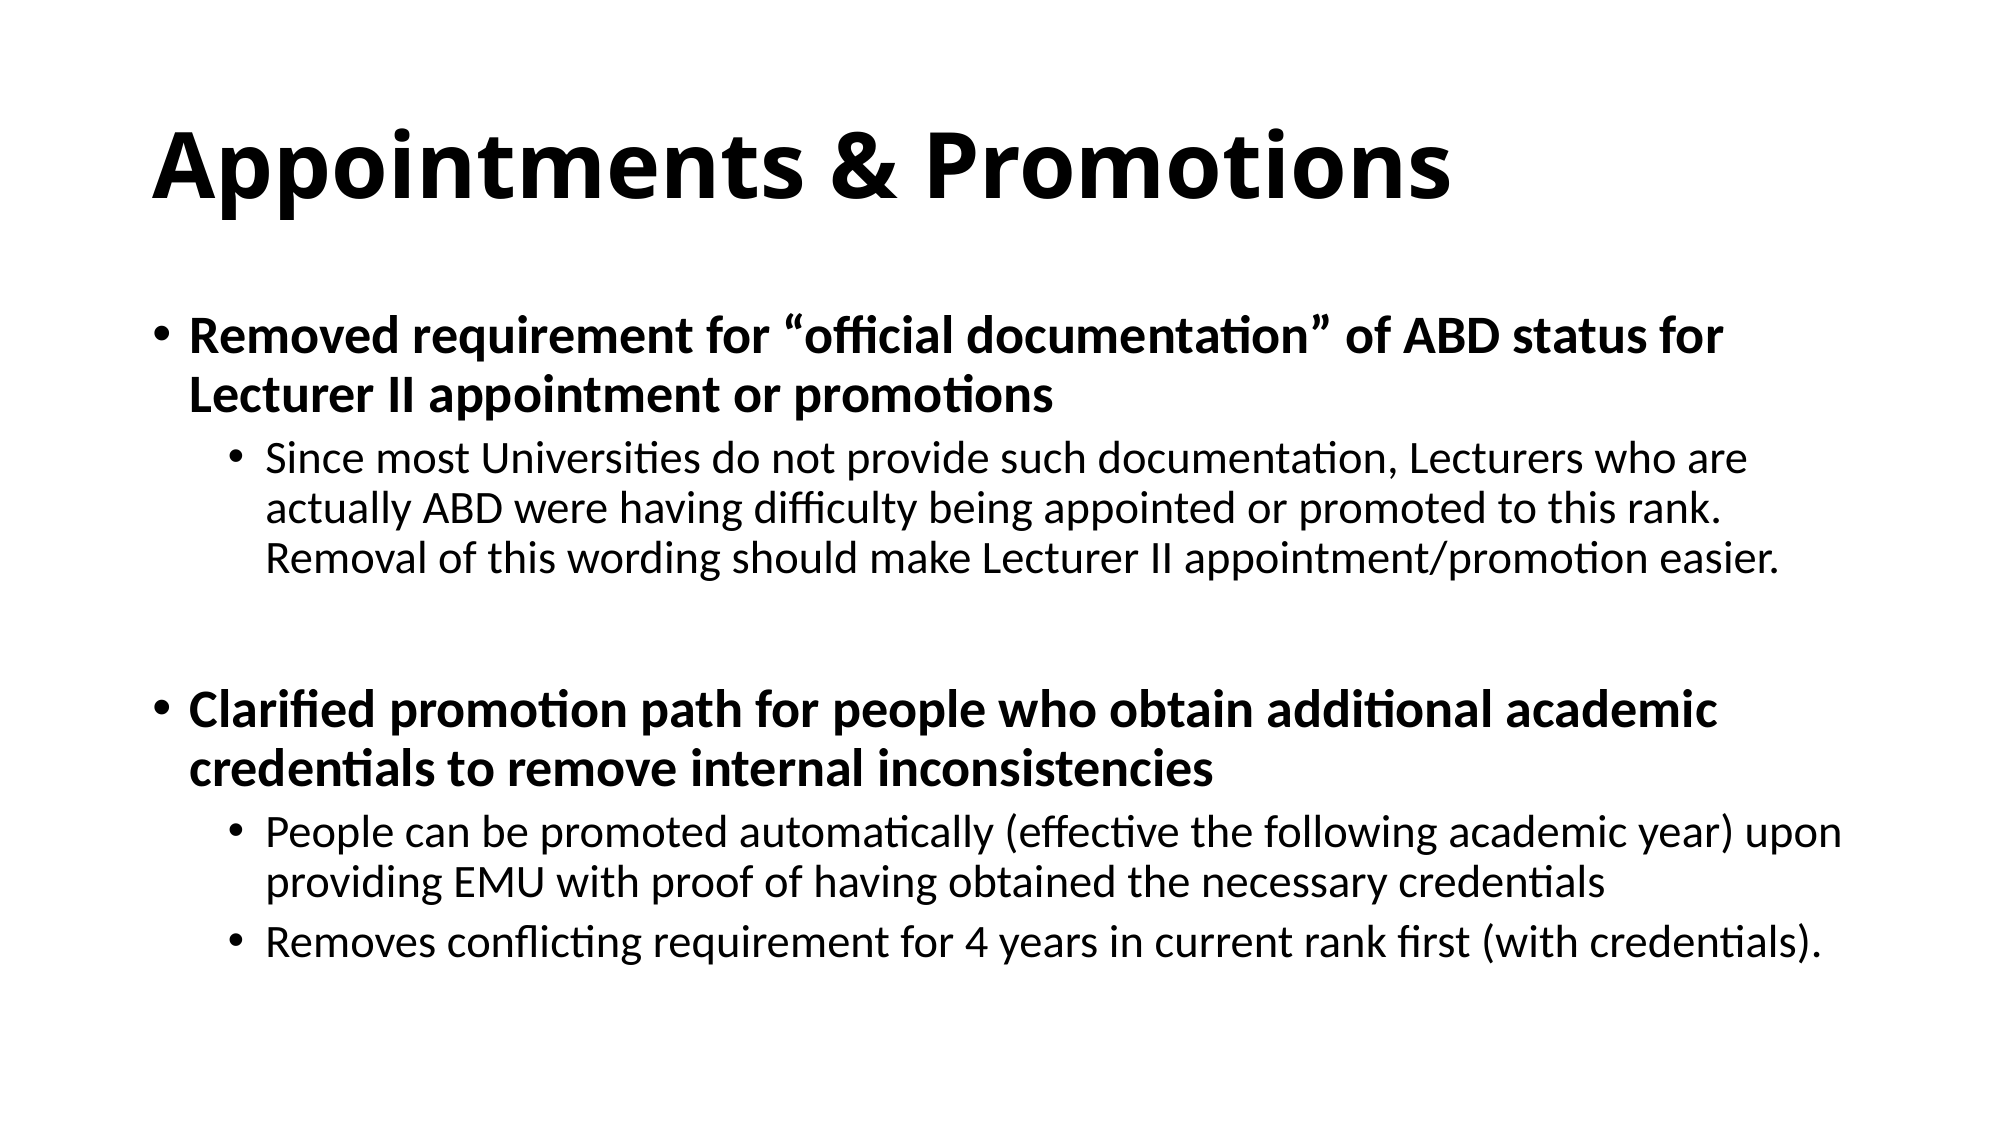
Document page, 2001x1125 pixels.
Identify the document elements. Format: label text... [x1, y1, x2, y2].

list Removed requirement for “official documentation” of ABD status for Lecturer II appointment or promotions Since most Universities do not provide such documentation, Lecturers who are actually ABD were having difficulty being appointed or promoted to this rank. Removal of this wording should make Lecturer II appointment/promotion easier. Clarified promotion path for people who obtain additional academic credentials to remove internal inconsistencies People can be promoted automatically (effective the following academic year) upon providing EMU with proof of having obtained the necessary credentials Removes conflicting requirement for 4 years in current rank first (with credentials). [137, 299, 1863, 1014]
title Appointments & Promotions [137, 59, 1863, 278]
